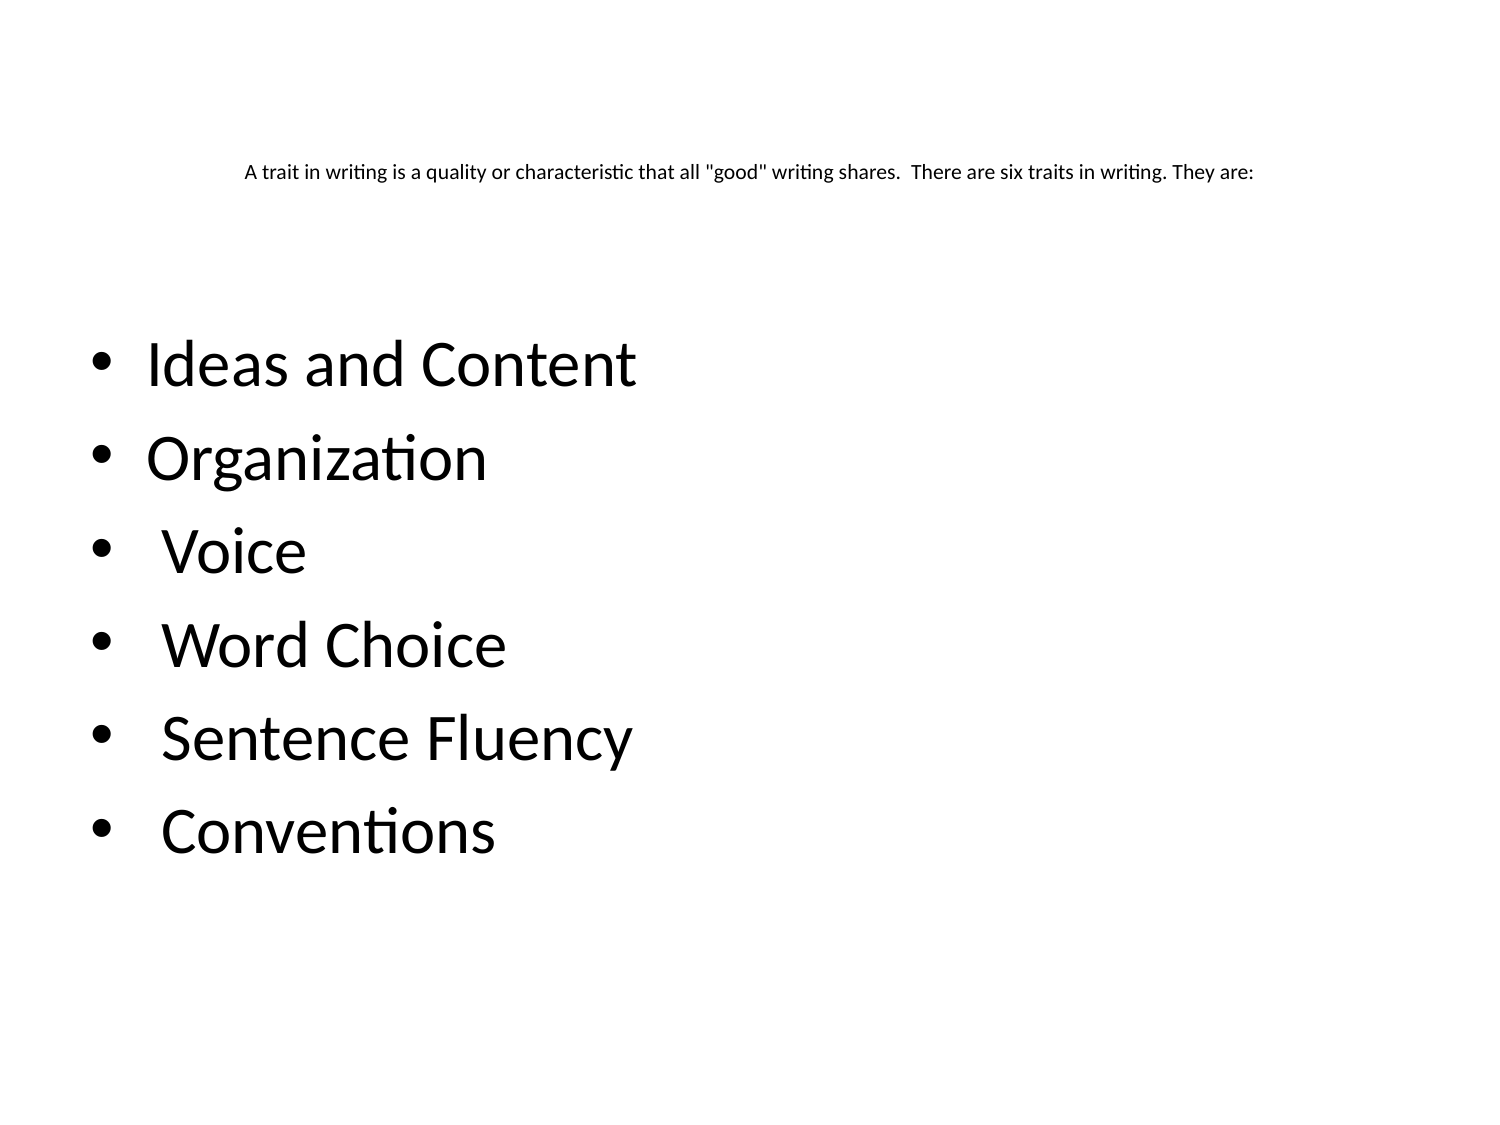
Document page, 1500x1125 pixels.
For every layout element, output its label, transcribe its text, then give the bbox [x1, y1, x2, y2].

list Ideas and Content Organization Voice Word Choice Sentence Fluency Conventions [75, 312, 1425, 1005]
title A trait in writing is a quality or characteristic that all "good" writing shares. There are six traits in writing. They are: [75, 45, 1425, 288]
